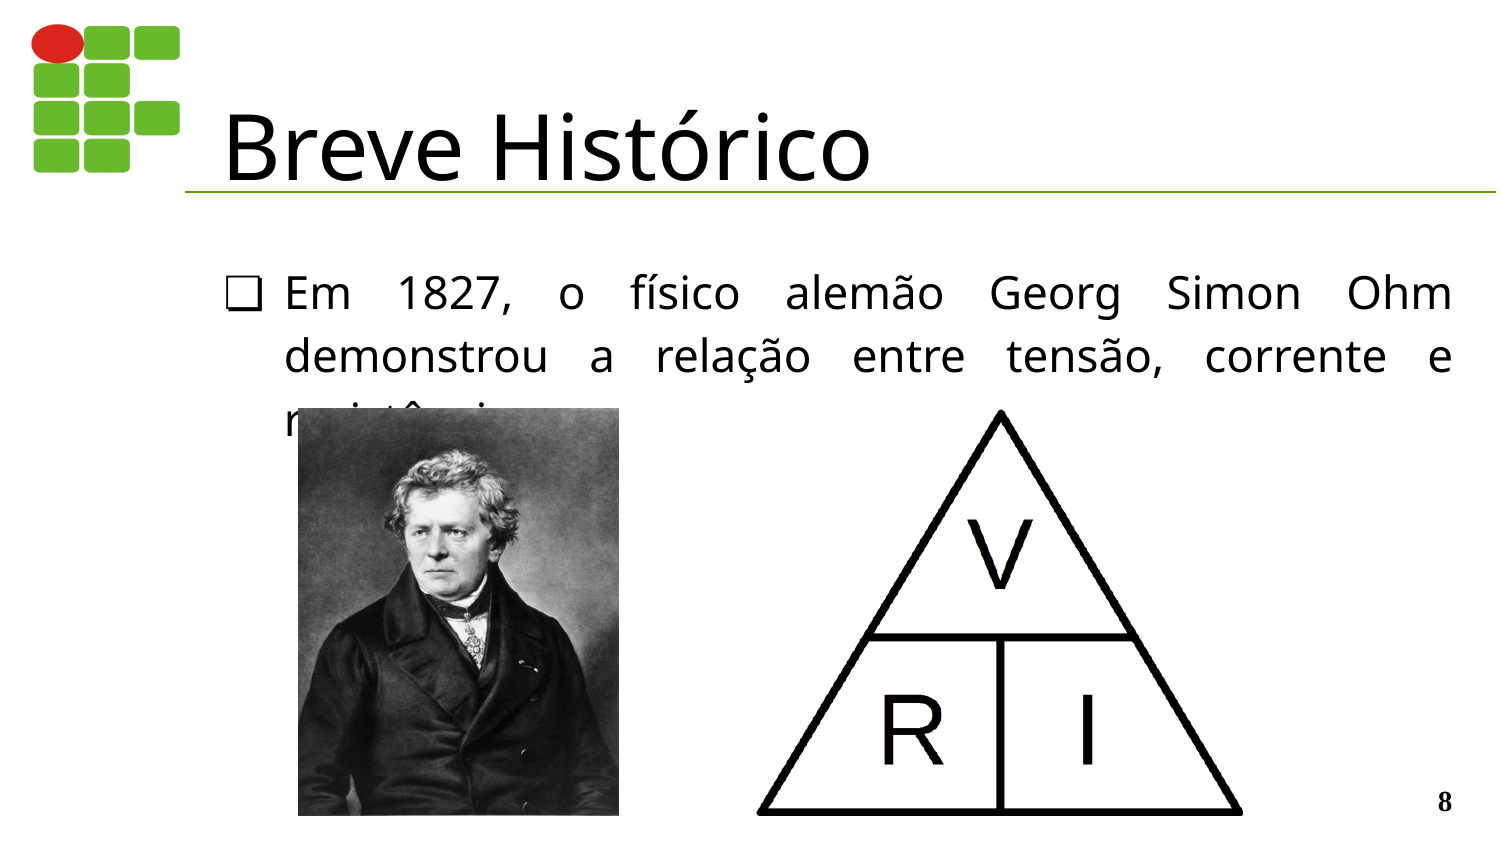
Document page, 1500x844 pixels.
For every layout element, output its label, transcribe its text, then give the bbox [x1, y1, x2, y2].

text_box ‹#› [1155, 768, 1468, 825]
picture [29, 23, 182, 174]
picture [297, 408, 619, 817]
title Breve Histórico [206, 26, 1468, 207]
list Em 1827, o físico alemão Georg Simon Ohm demonstrou a relação entre tensão, corrente e resistência. [193, 248, 1469, 387]
picture [755, 409, 1243, 816]
